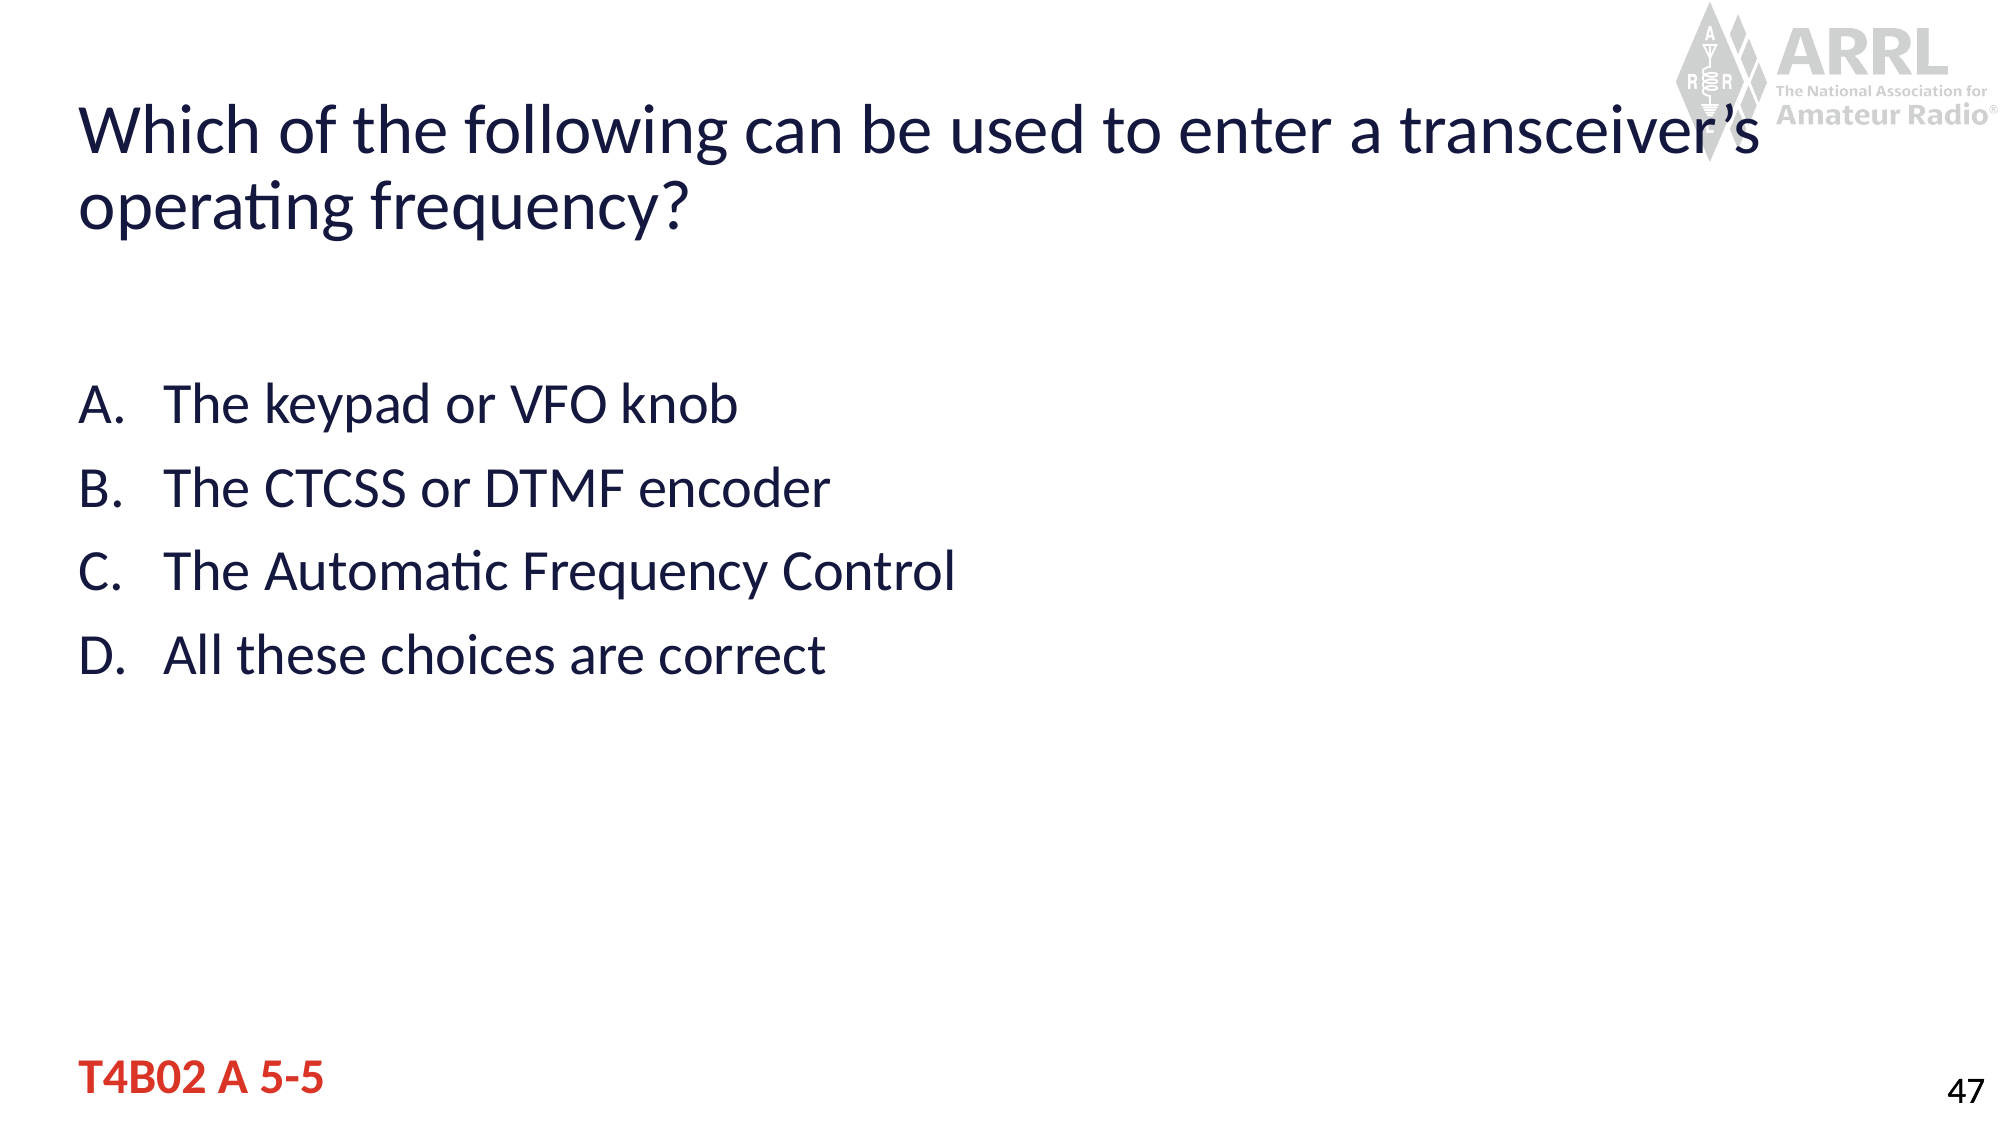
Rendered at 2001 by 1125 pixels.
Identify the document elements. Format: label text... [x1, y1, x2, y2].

text_box T4B02 A 5-5 [63, 1036, 921, 1112]
title Which of the following can be used to enter a transceiver’s operating frequency? [63, 59, 1863, 278]
picture [1674, 0, 2000, 164]
list The keypad or VFO knob The CTCSS or DTMF encoder The Automatic Frequency Control All these choices are correct [63, 365, 1863, 989]
